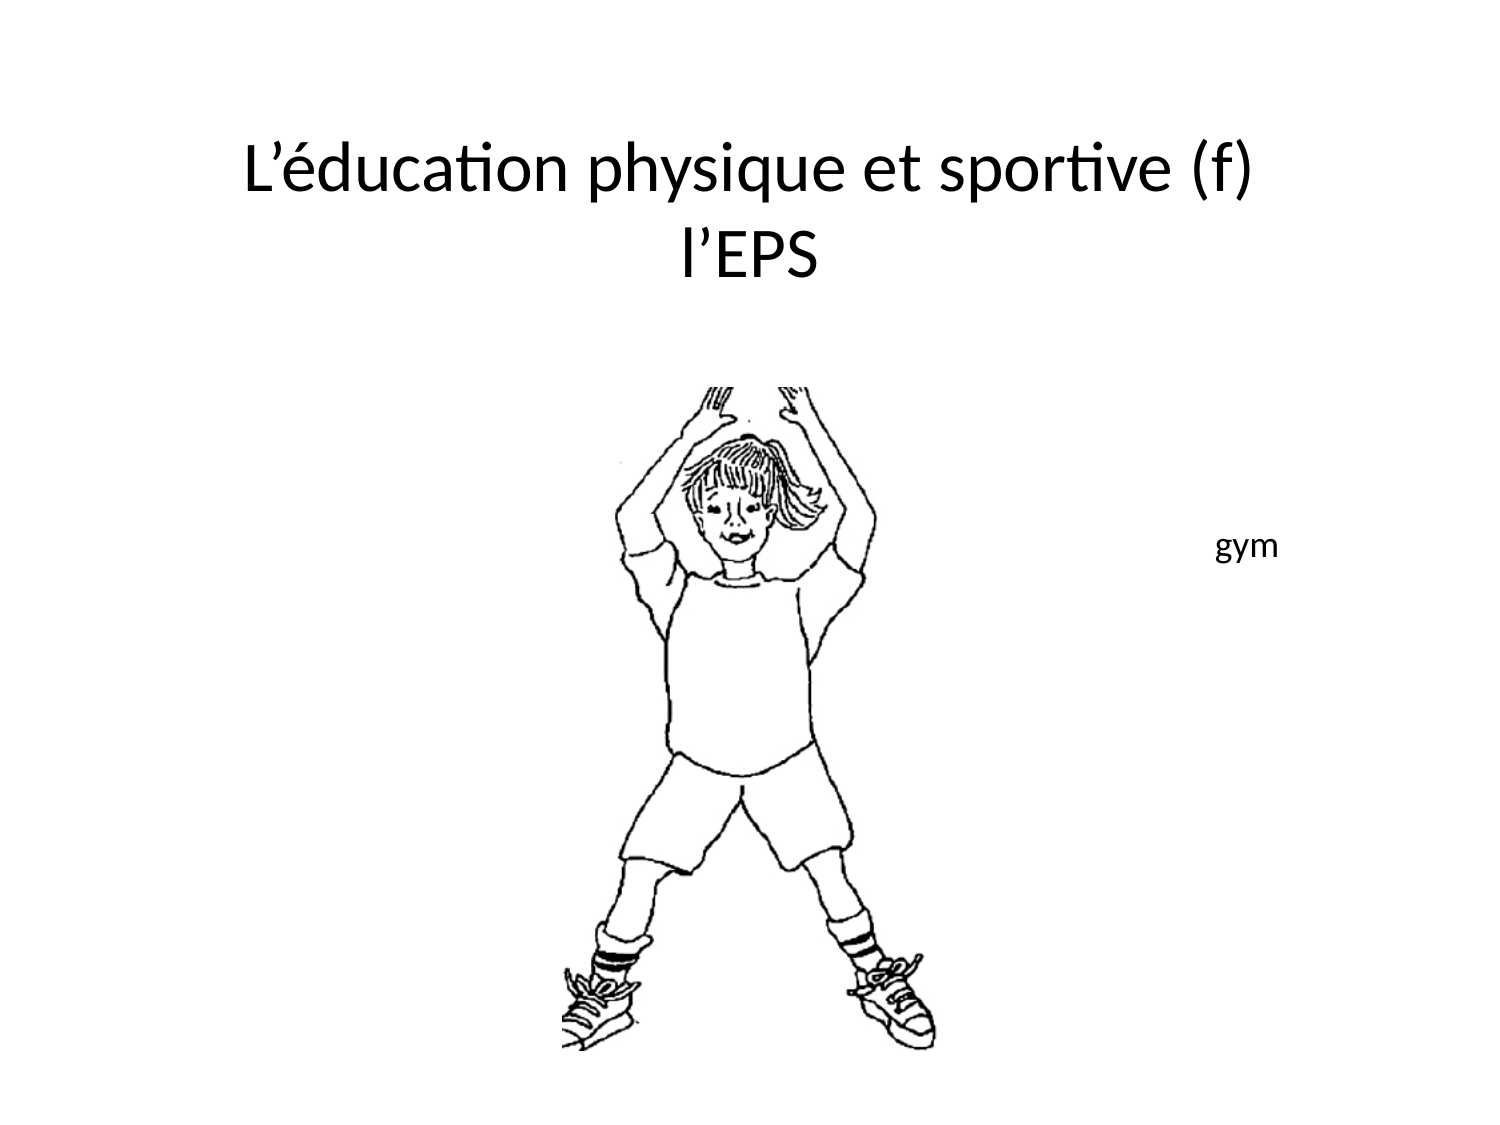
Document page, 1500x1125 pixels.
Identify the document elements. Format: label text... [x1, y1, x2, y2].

title L’éducation physique et sportive (f) l’EPS [75, 112, 1425, 300]
picture [562, 387, 938, 1052]
text_box gym [1199, 512, 1363, 573]
